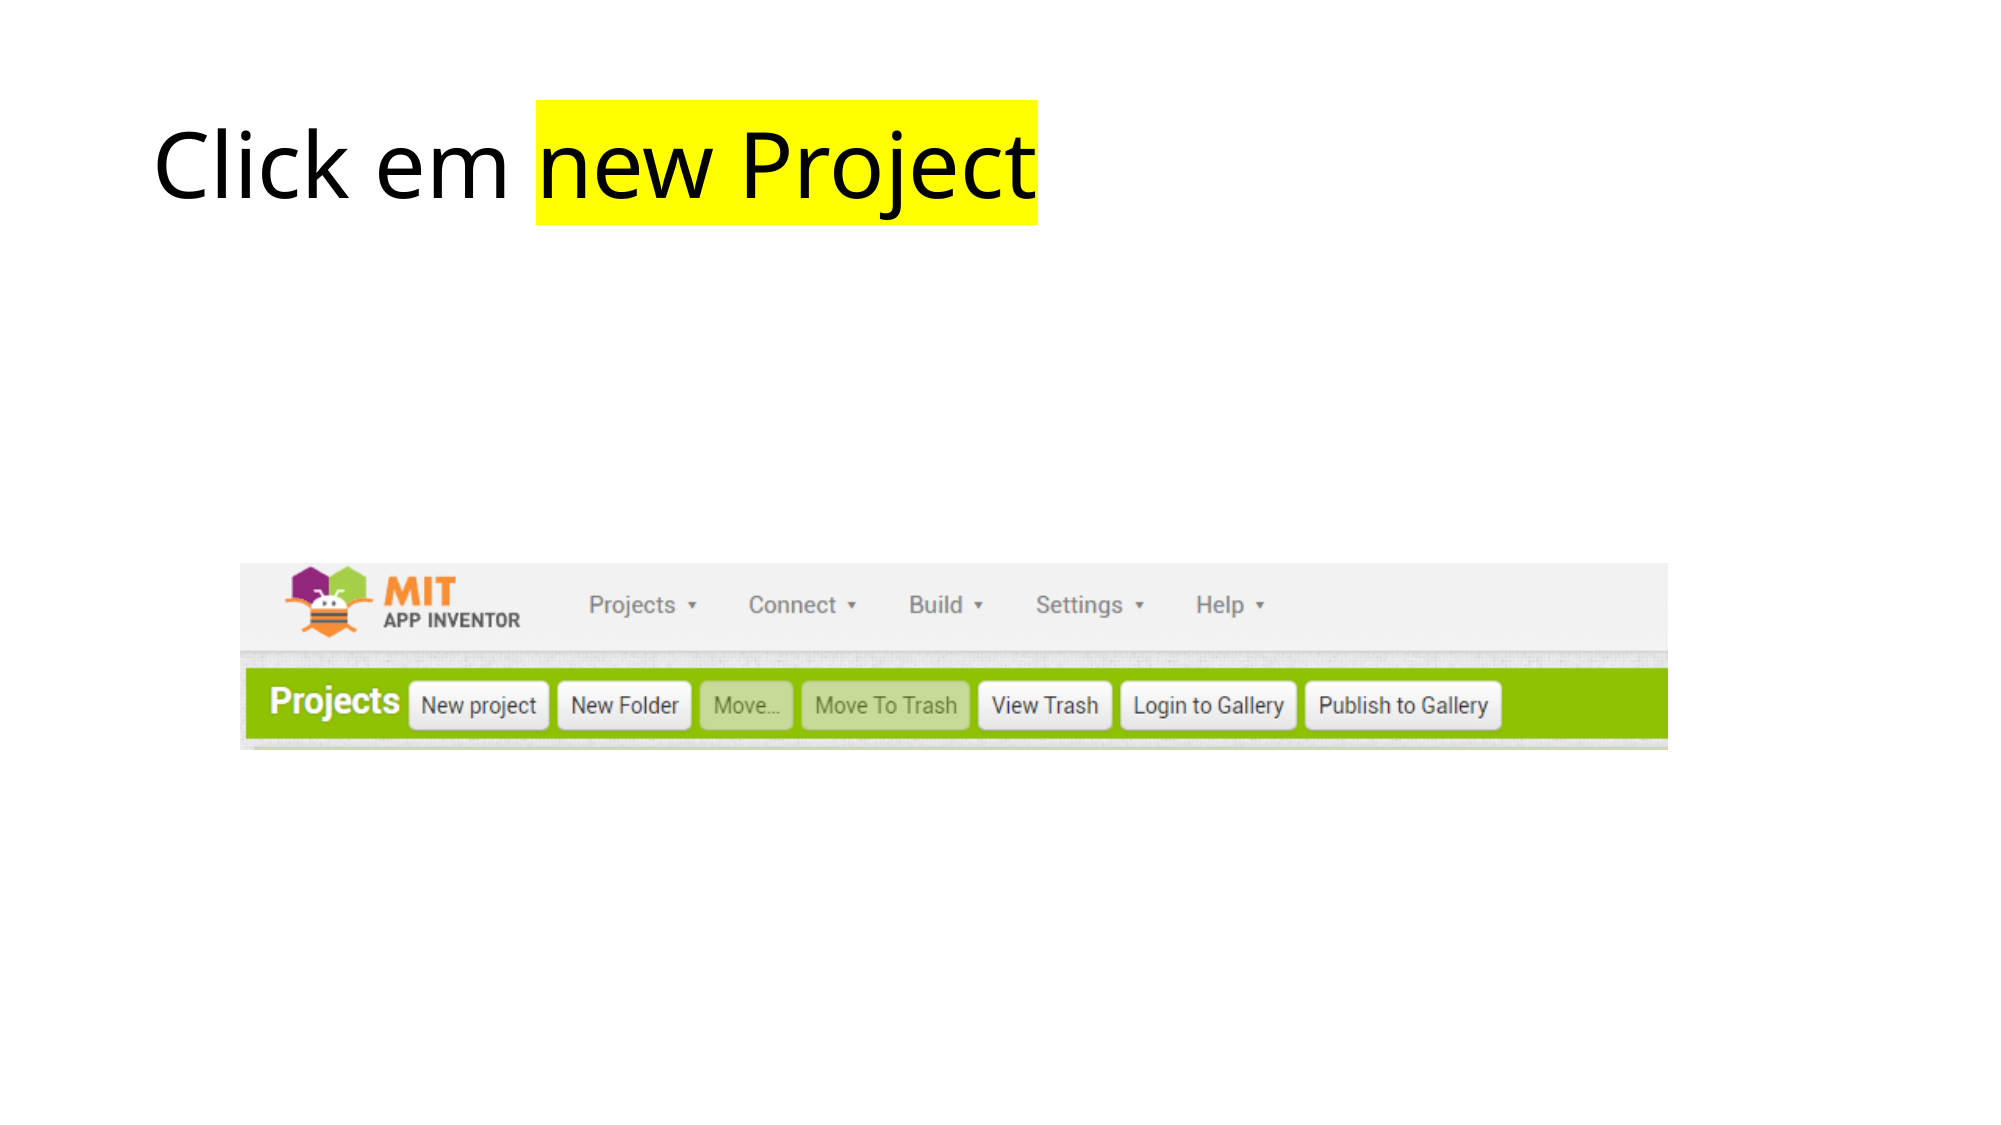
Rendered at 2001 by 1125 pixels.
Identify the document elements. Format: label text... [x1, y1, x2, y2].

title Click em new Project [137, 59, 1863, 278]
picture [239, 562, 1668, 750]
